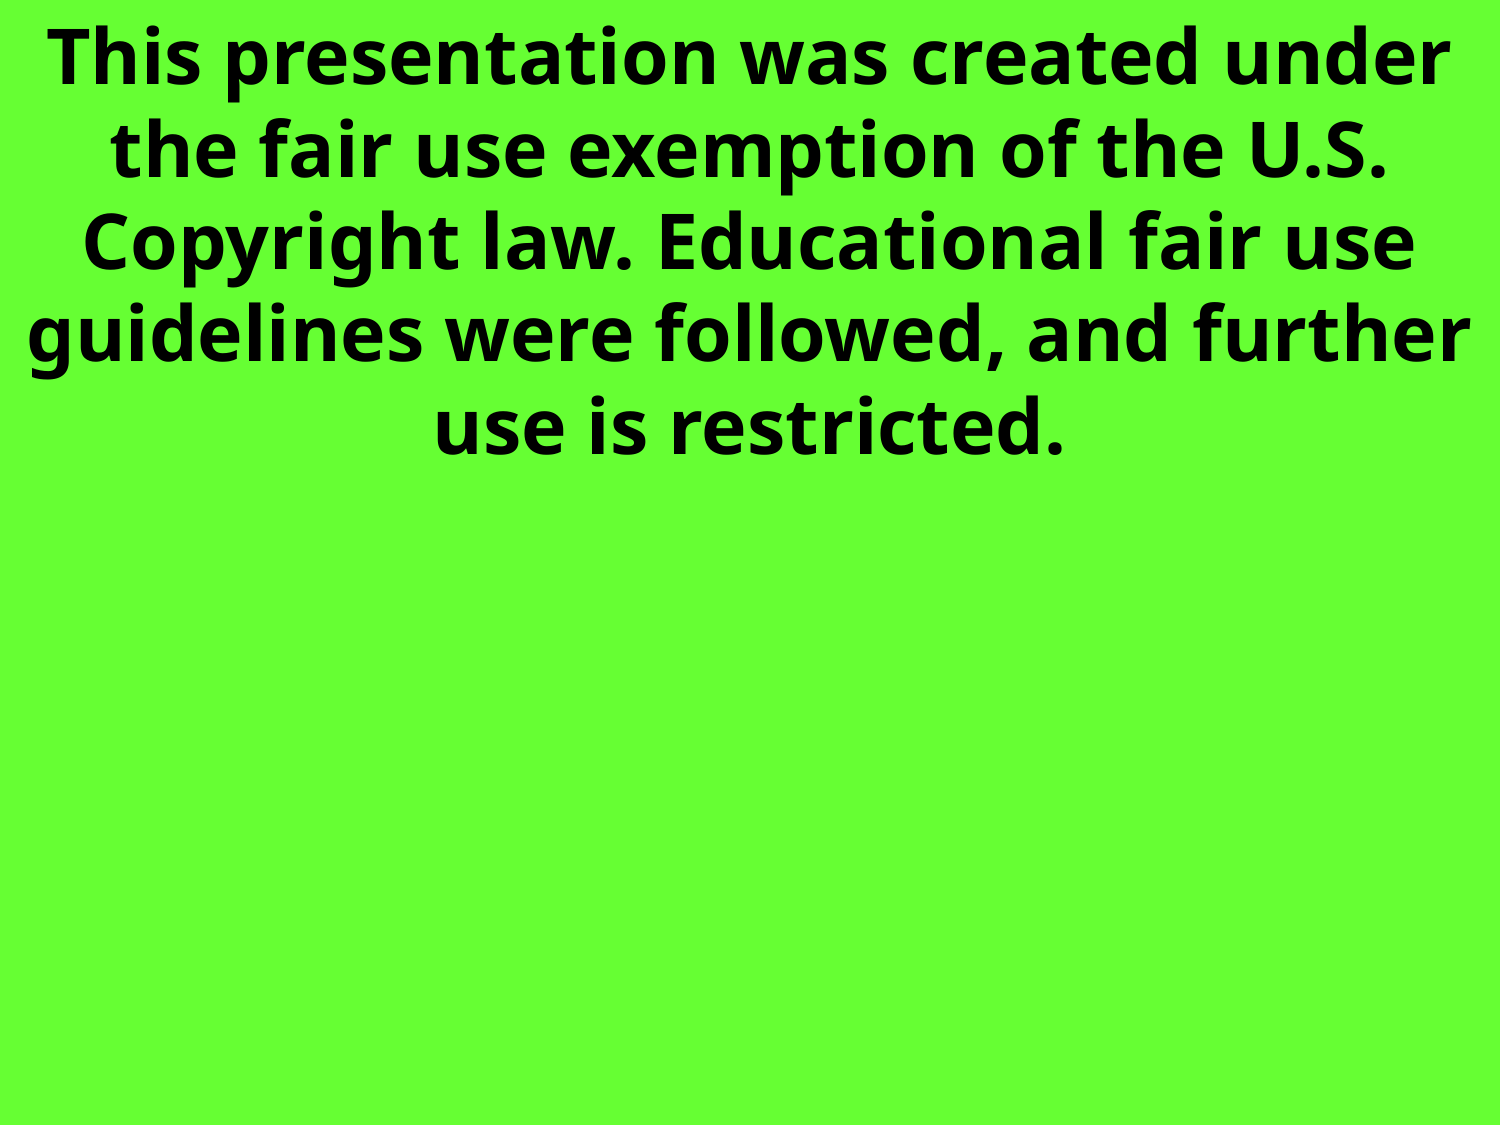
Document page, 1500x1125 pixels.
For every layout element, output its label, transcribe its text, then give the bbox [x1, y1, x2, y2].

text_box This presentation was created under the fair use exemption of the U.S. Copyright law. Educational fair use guidelines were followed, and further use is restricted. [0, 0, 1500, 613]
